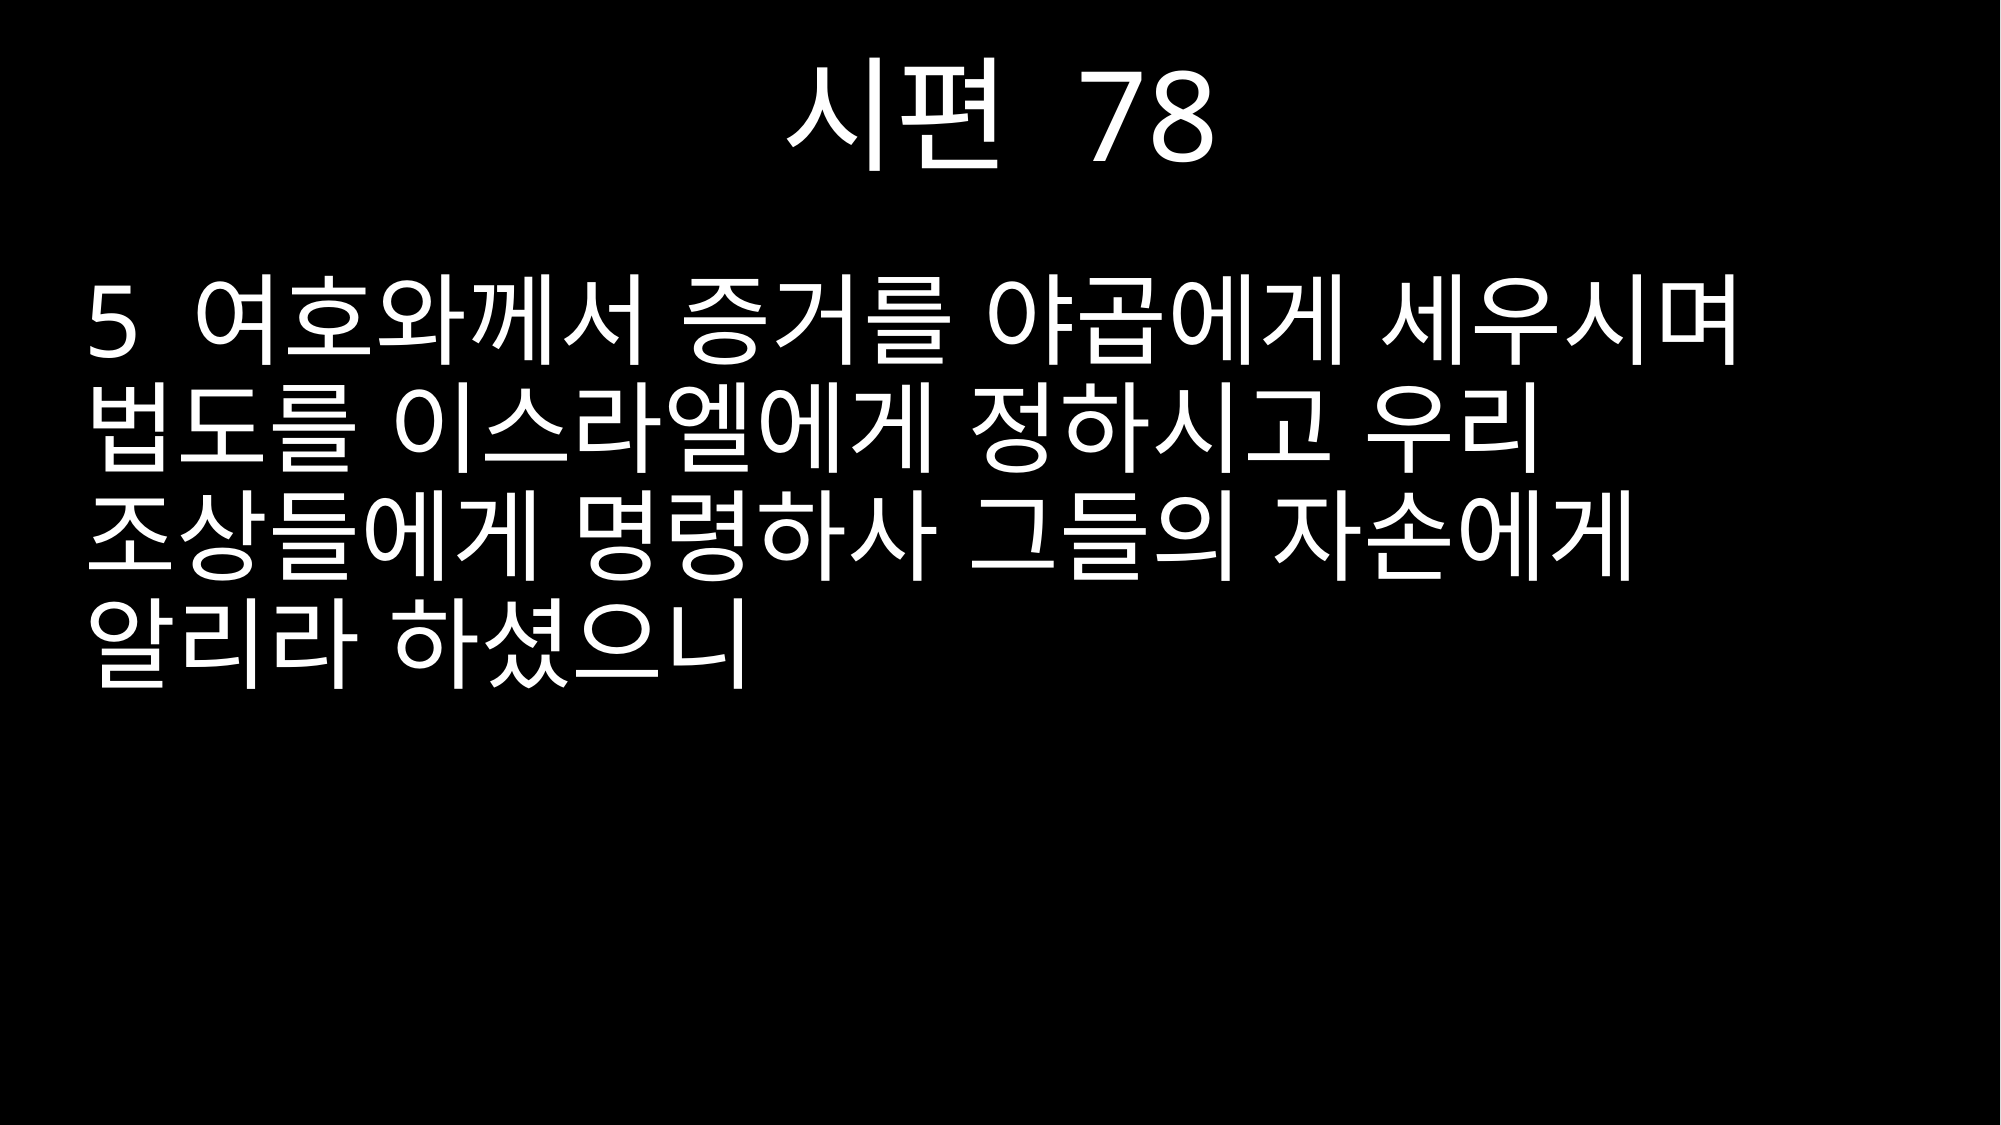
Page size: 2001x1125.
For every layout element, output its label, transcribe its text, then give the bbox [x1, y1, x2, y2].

list 5 여호와께서 증거를 야곱에게 세우시며 법도를 이스라엘에게 정하시고 우리 조상들에게 명령하사 그들의 자손에게 알리라 하셨으니 [69, 263, 1953, 423]
picture [0, 0, 2001, 1125]
footer 시편 78 [0, 32, 2000, 192]
